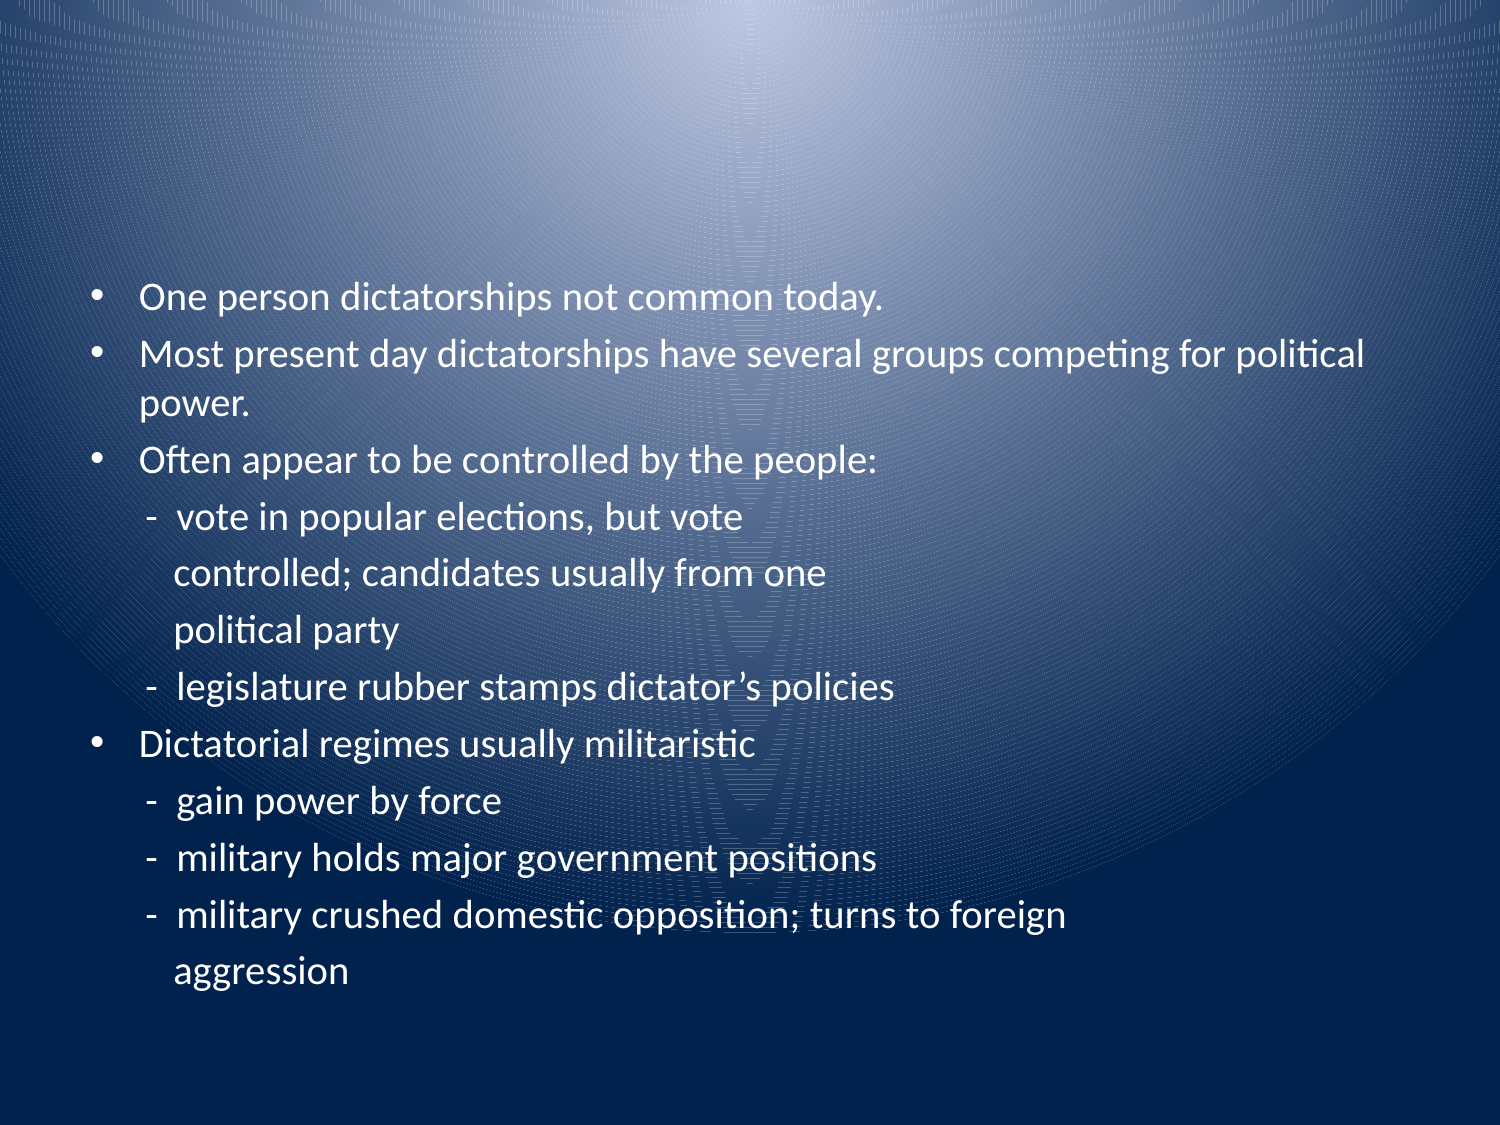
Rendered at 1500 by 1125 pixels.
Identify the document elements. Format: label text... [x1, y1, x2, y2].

list One person dictatorships not common today. Most present day dictatorships have several groups competing for political power. Often appear to be controlled by the people: - vote in popular elections, but vote controlled; candidates usually from one political party - legislature rubber stamps dictator’s policies Dictatorial regimes usually militaristic - gain power by force - military holds major government positions - military crushed domestic opposition; turns to foreign aggression [75, 262, 1425, 1005]
